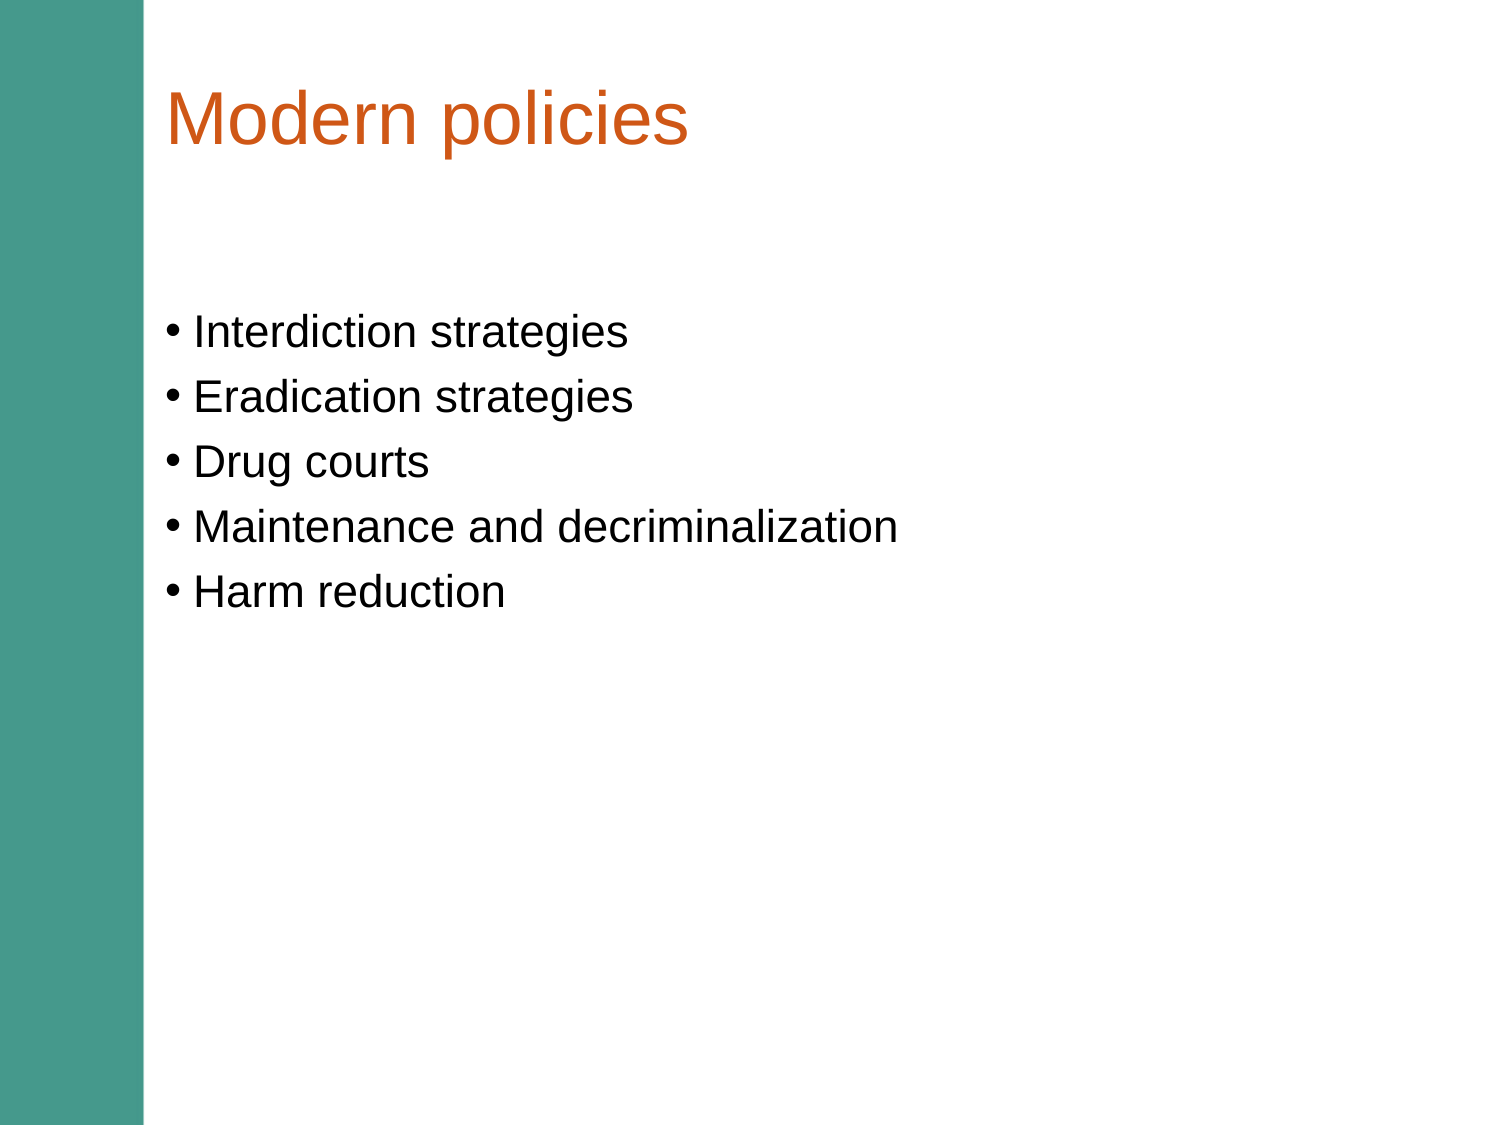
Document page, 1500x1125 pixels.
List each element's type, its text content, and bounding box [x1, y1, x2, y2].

list Interdiction strategies Eradication strategies Drug courts Maintenance and decriminalization Harm reduction [150, 299, 1444, 1014]
title Modern policies [150, 50, 1444, 191]
picture [0, 0, 1500, 1125]
